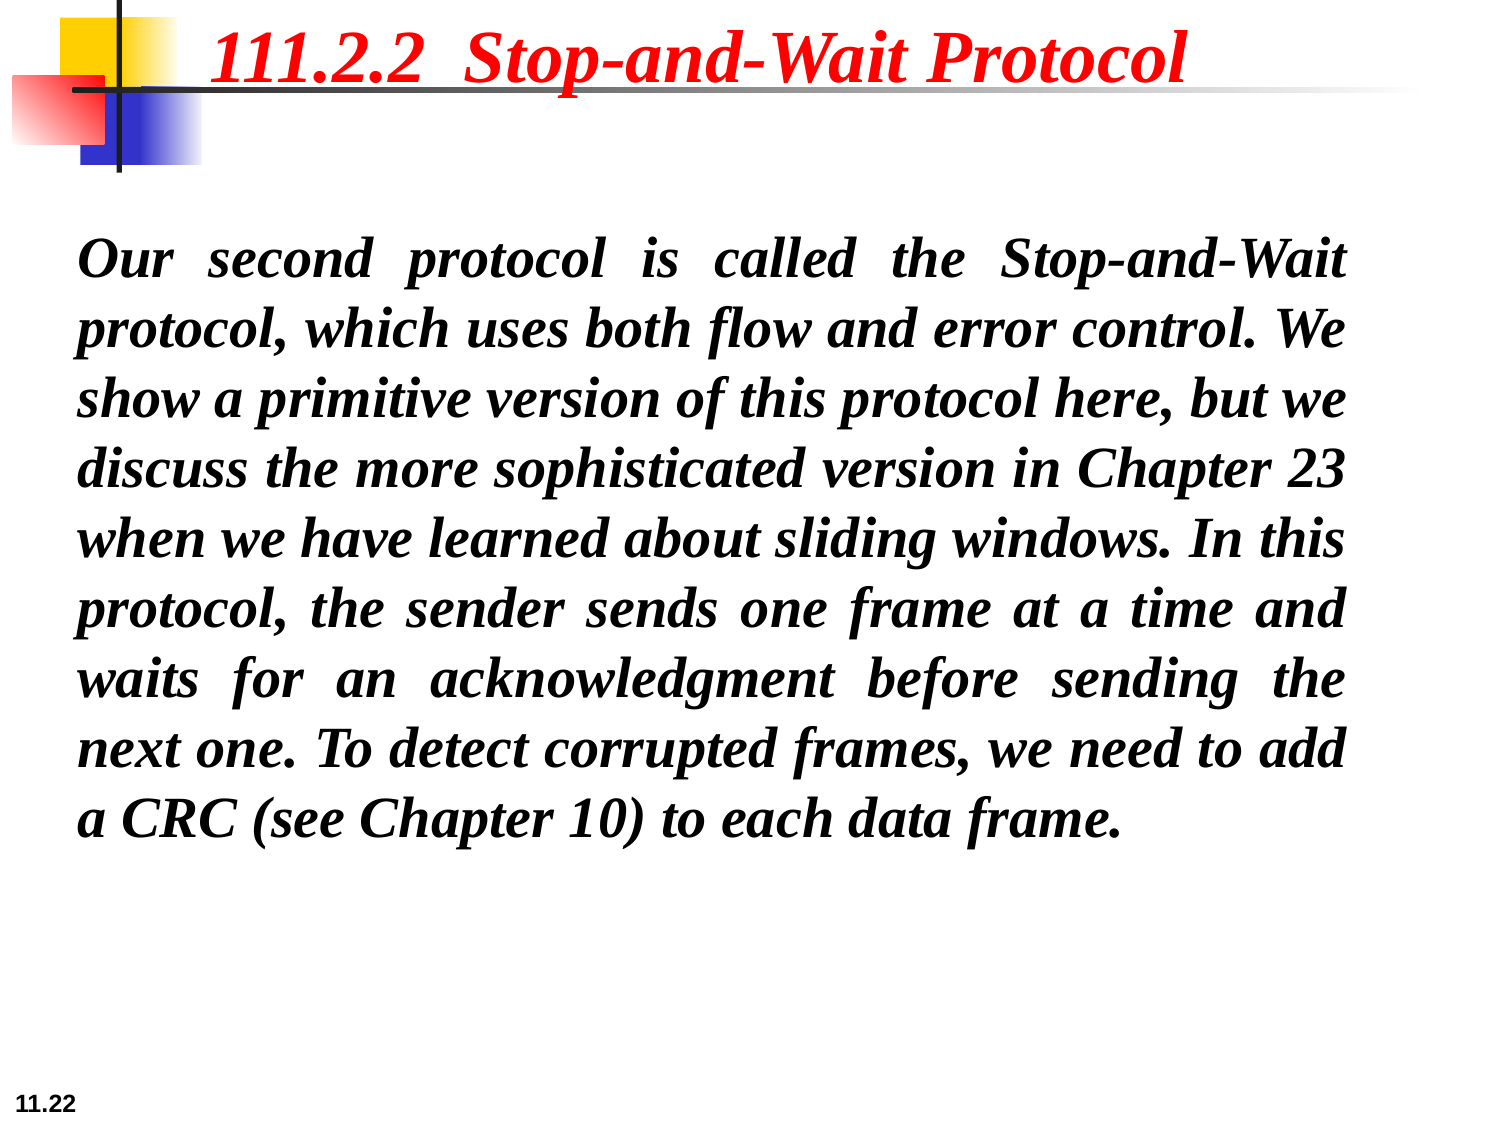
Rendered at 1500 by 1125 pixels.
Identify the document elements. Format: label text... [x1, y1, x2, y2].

text_box [122, 17, 177, 86]
text_box Our second protocol is called the Stop-and-Wait protocol, which uses both flow and error control. We show a primitive version of this protocol here, but we discuss the more sophisticated version in Chapter 23 when we have learned about sliding windows. In this protocol, the sender sends one frame at a time and waits for an acknowledgment before sending the next one. To detect corrupted frames, we need to add a CRC (see Chapter 10) to each data frame. [62, 212, 1363, 857]
slide_number 11.22 [0, 1049, 313, 1125]
text_box [1204, 87, 1423, 93]
text_box [122, 93, 141, 165]
text_box [116, 93, 122, 173]
text_box [80, 93, 116, 165]
text_box [12, 75, 105, 145]
text_box [72, 87, 194, 93]
text_box [141, 93, 202, 165]
text_box [60, 17, 116, 86]
text_box [116, 0, 122, 87]
text_box 111.2.2 Stop-and-Wait Protocol [194, 0, 1204, 105]
